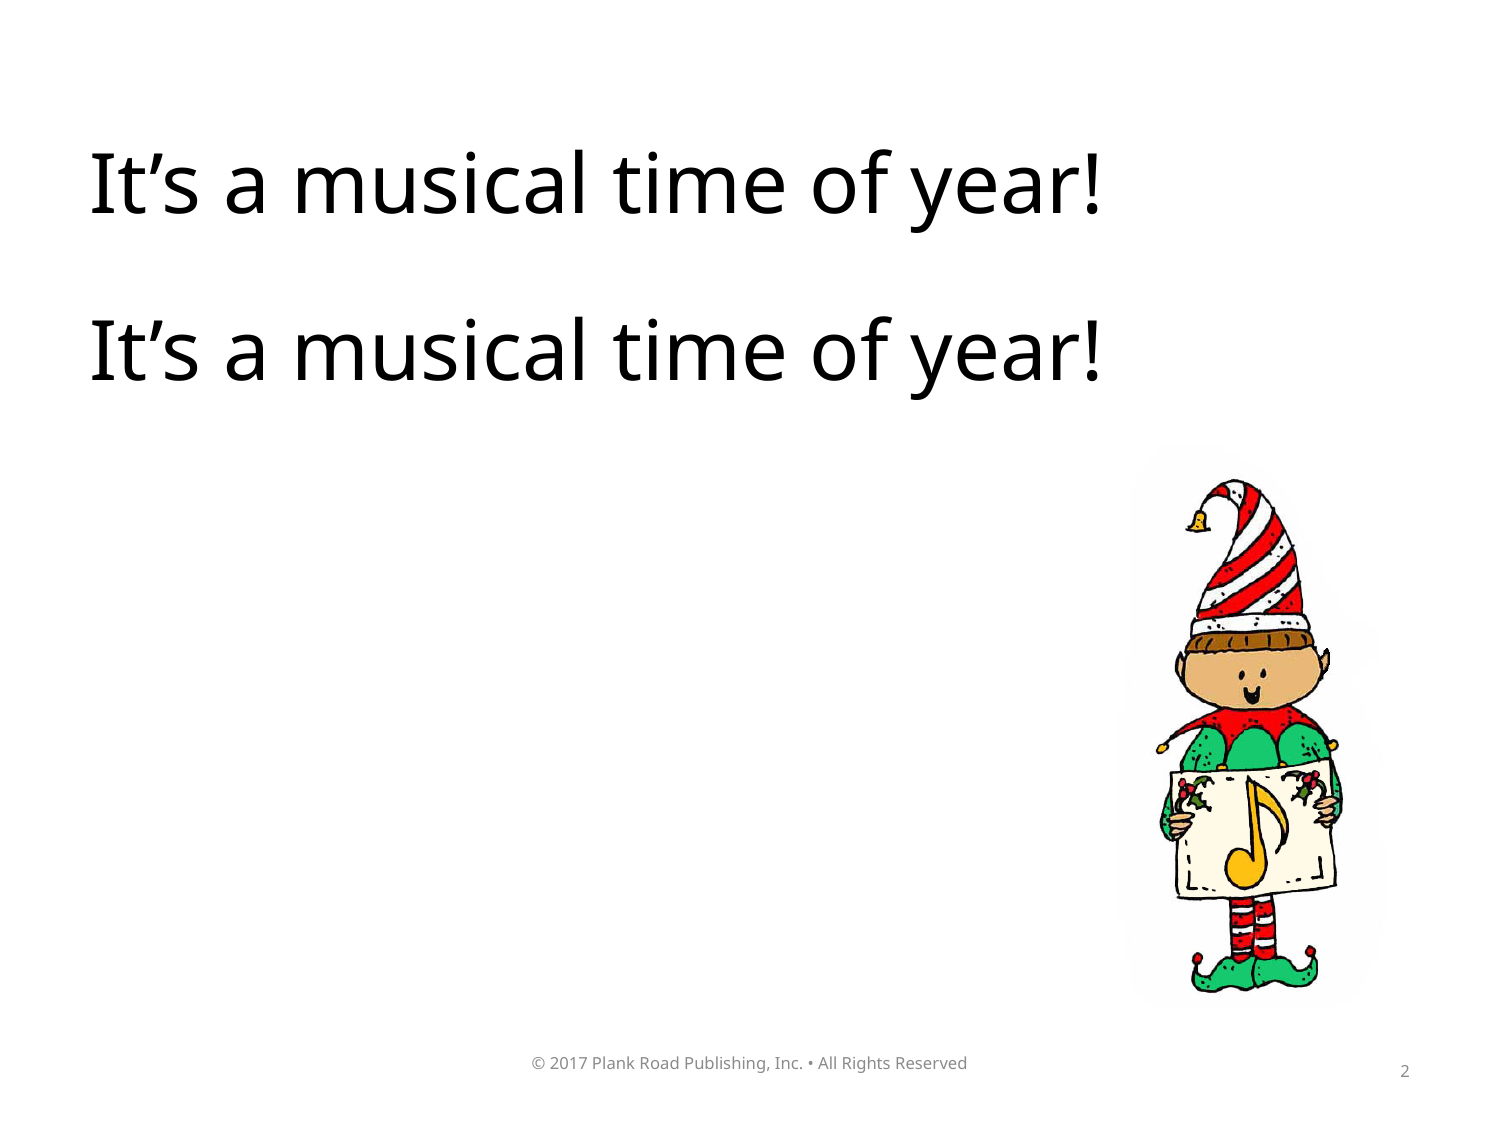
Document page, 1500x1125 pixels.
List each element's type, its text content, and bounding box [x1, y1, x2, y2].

slide_number 2 [1074, 1042, 1425, 1103]
picture [1116, 446, 1387, 1008]
list It’s a musical time of year! It’s a musical time of year! [75, 72, 1425, 1014]
